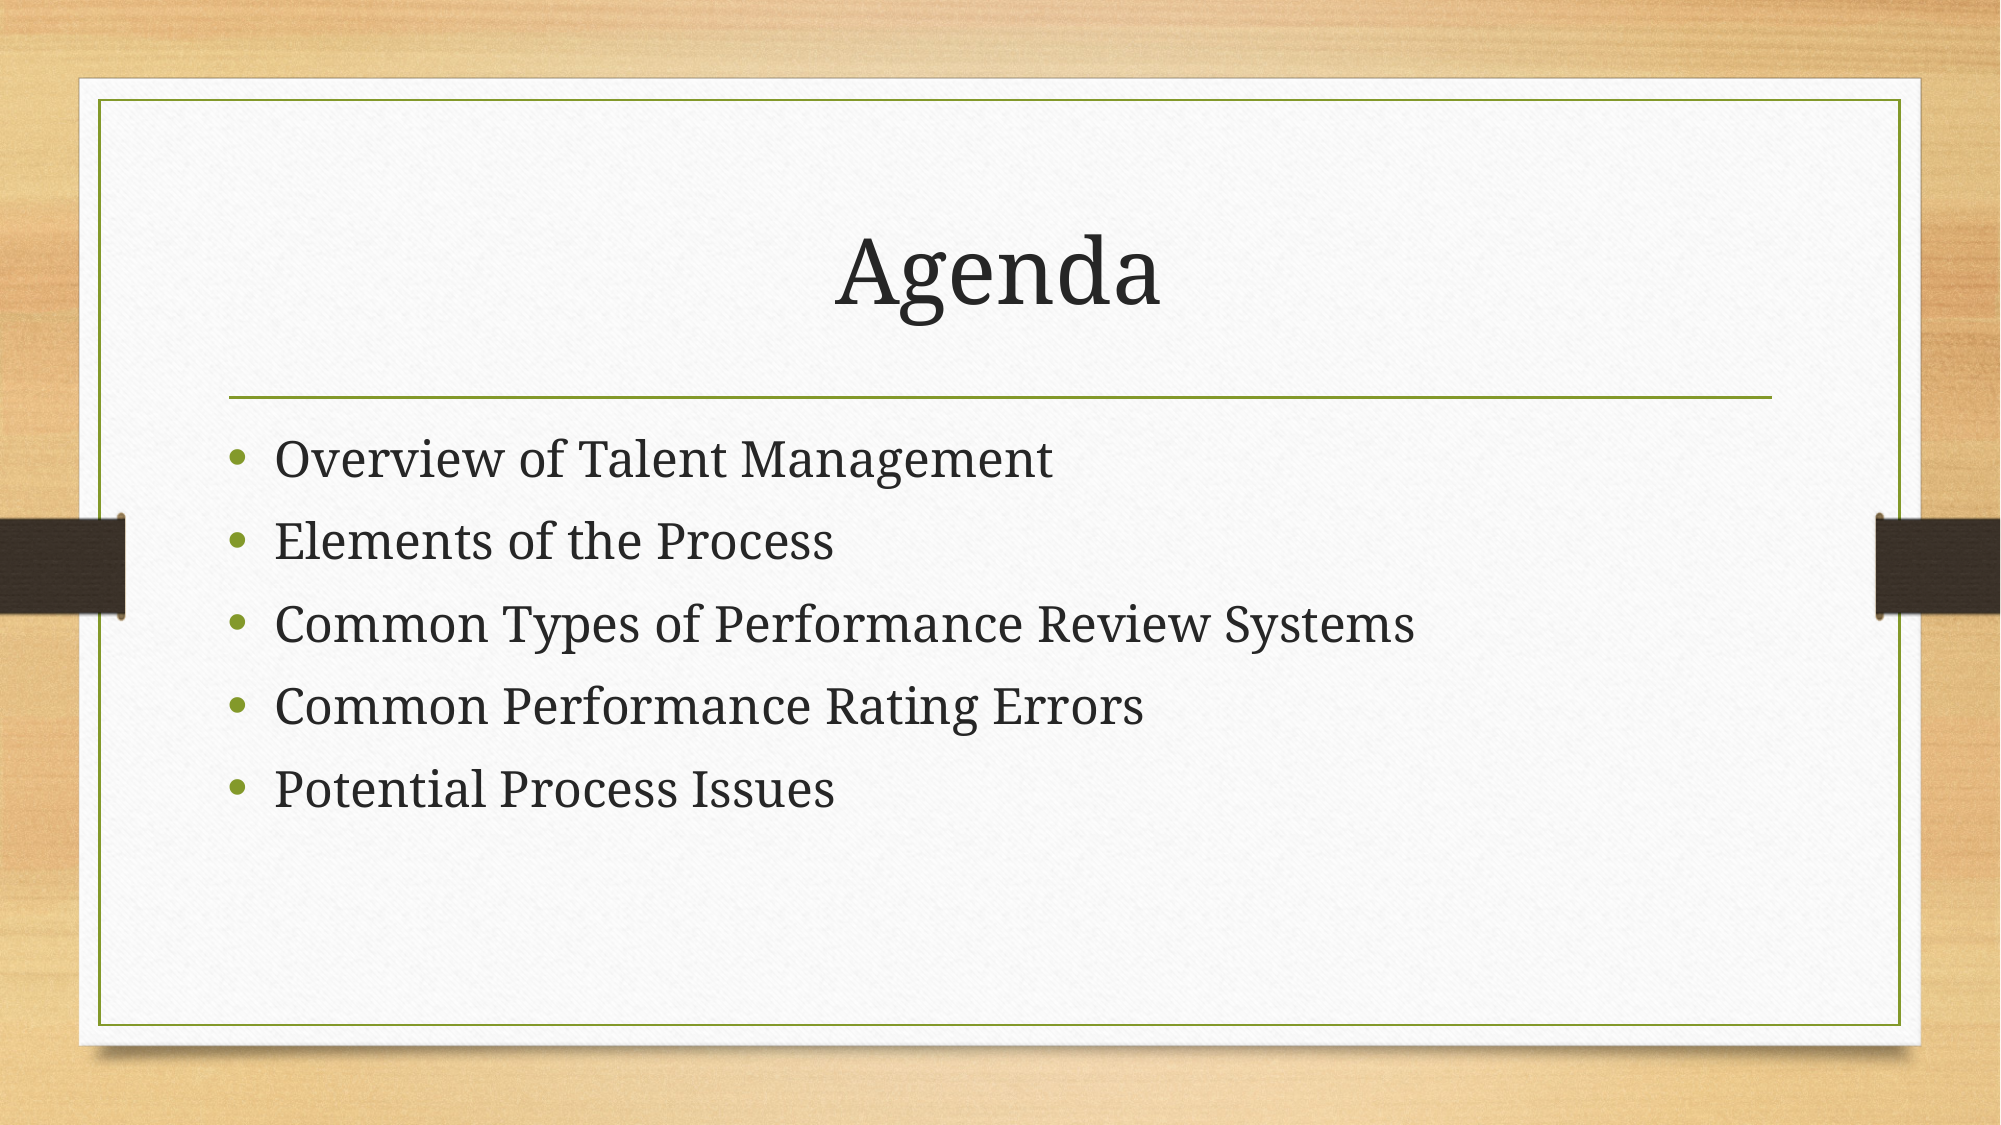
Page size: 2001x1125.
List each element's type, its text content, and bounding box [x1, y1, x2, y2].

picture [0, 0, 2001, 1125]
title Agenda [212, 161, 1788, 375]
list Overview of Talent Management Elements of the Process Common Types of Performance Review Systems Common Performance Rating Errors Potential Process Issues [212, 419, 1788, 964]
